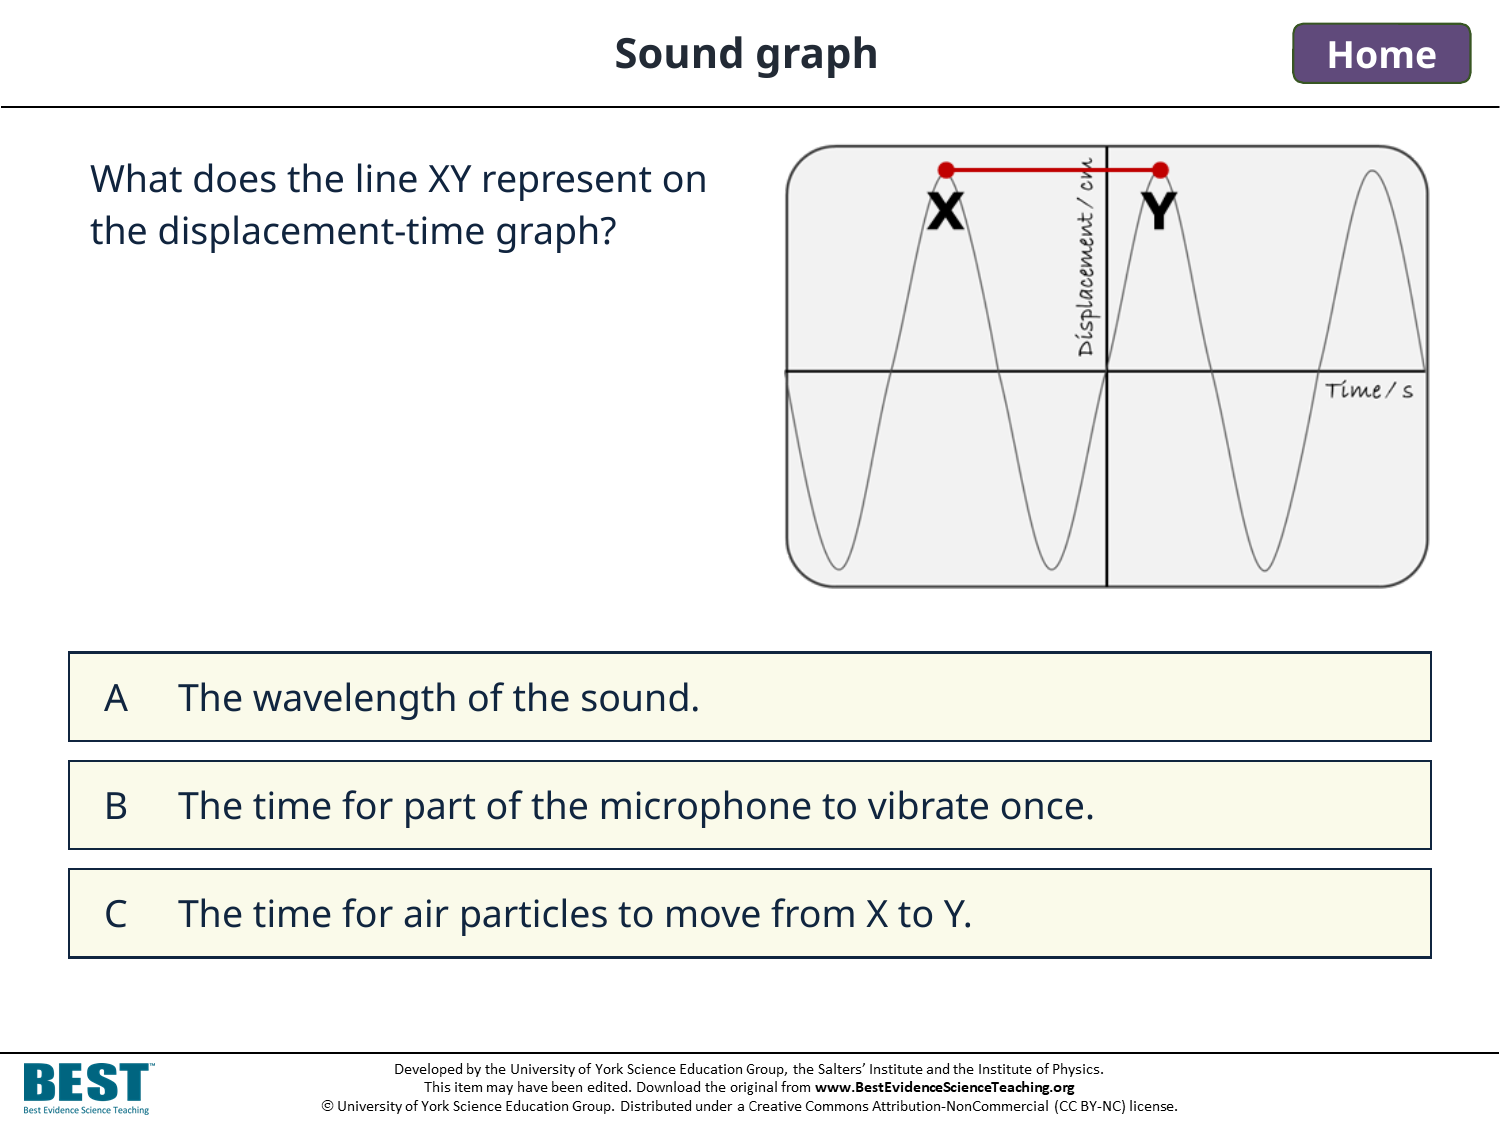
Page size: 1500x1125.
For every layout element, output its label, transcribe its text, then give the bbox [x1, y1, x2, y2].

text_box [68, 652, 1431, 958]
text_box Home [1292, 22, 1472, 84]
text_box Sound graph [23, 4, 1471, 99]
picture [0, 106, 1500, 1125]
